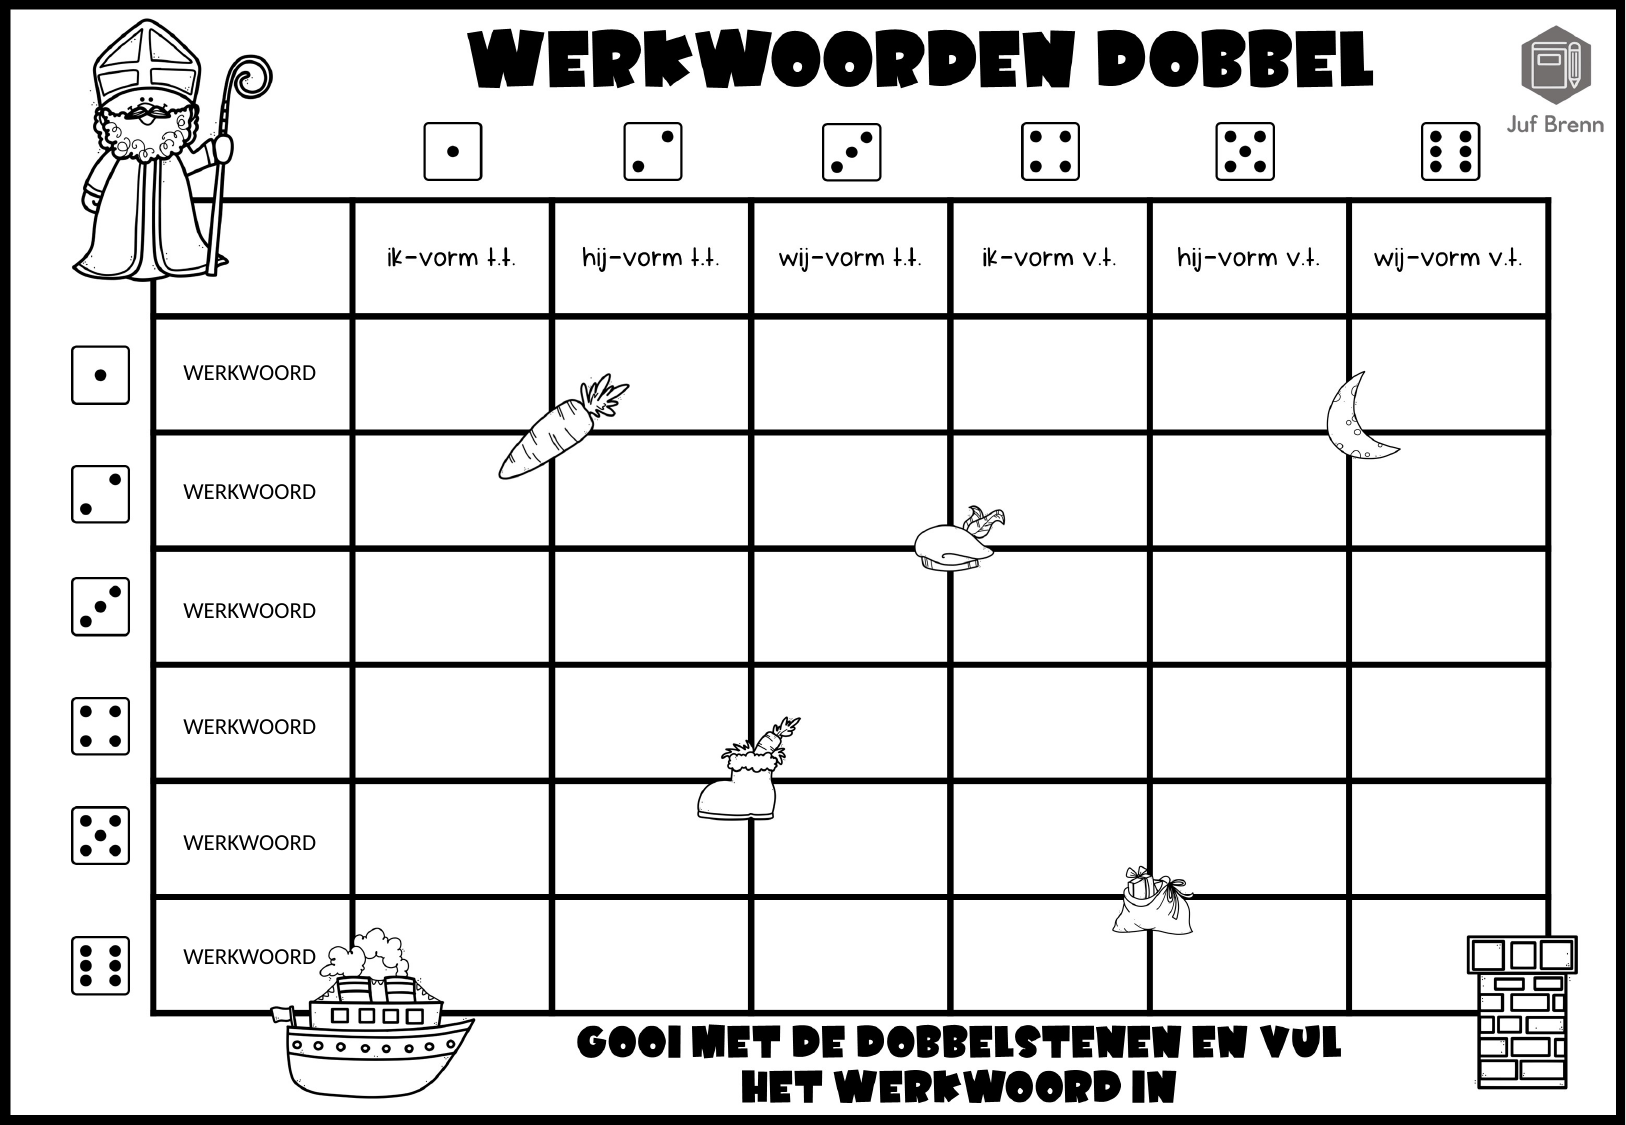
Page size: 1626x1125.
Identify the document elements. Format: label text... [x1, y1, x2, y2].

text_box WERKWOORD [166, 469, 334, 512]
text_box WERKWOORD [166, 819, 334, 863]
text_box WERKWOORD [166, 934, 334, 977]
text_box WERKWOORD [166, 704, 334, 747]
text_box WERKWOORD [166, 350, 334, 393]
text_box WERKWOORD [166, 588, 334, 631]
picture [0, 0, 1626, 1125]
